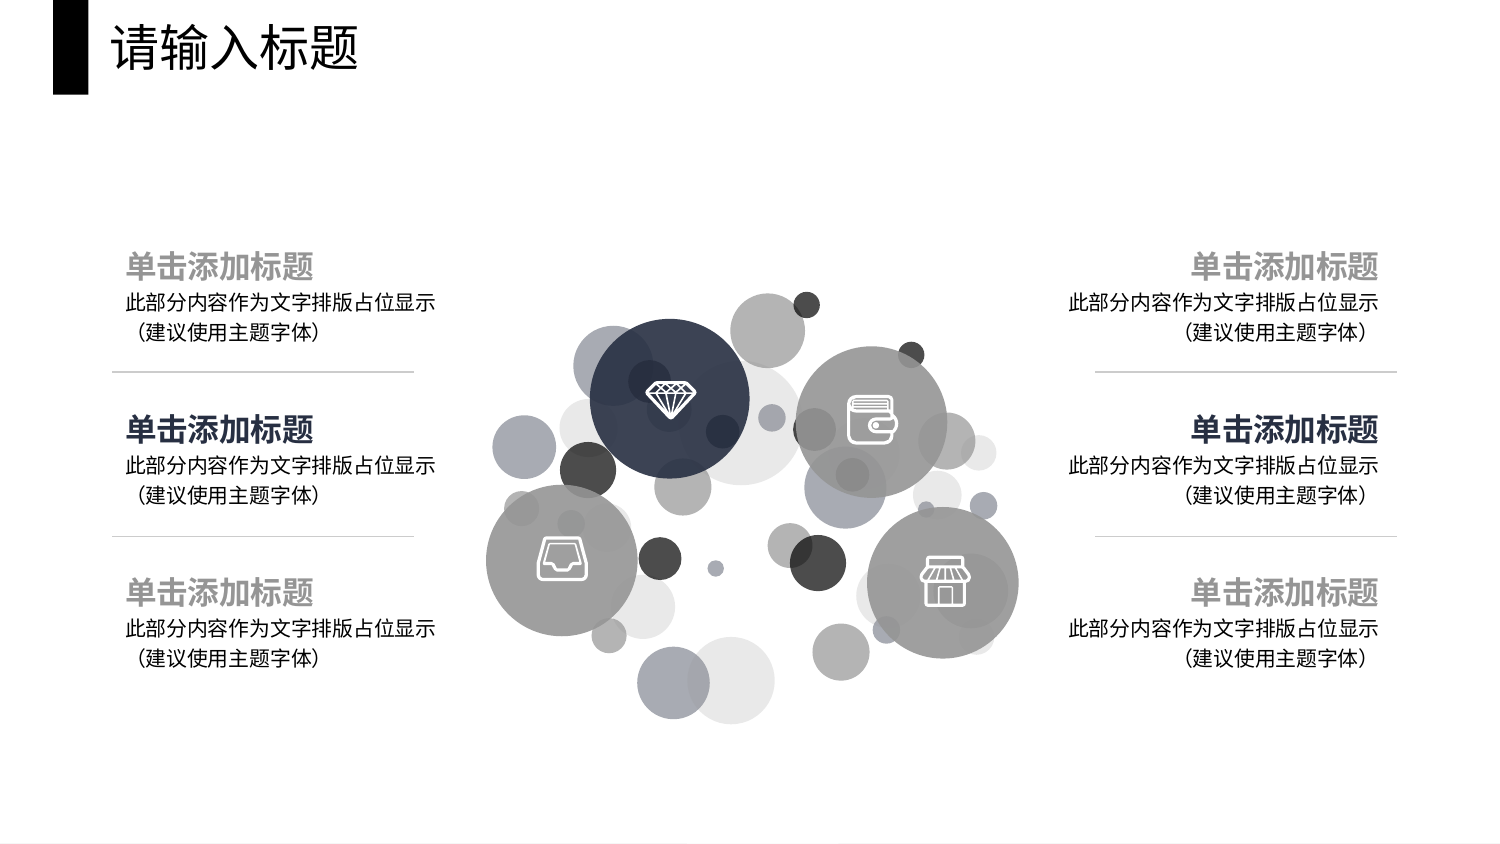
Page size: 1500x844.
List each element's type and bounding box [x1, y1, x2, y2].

text_box [52, 0, 396, 95]
text_box [1058, 247, 1397, 674]
text_box [112, 247, 447, 674]
text_box [485, 293, 1019, 844]
